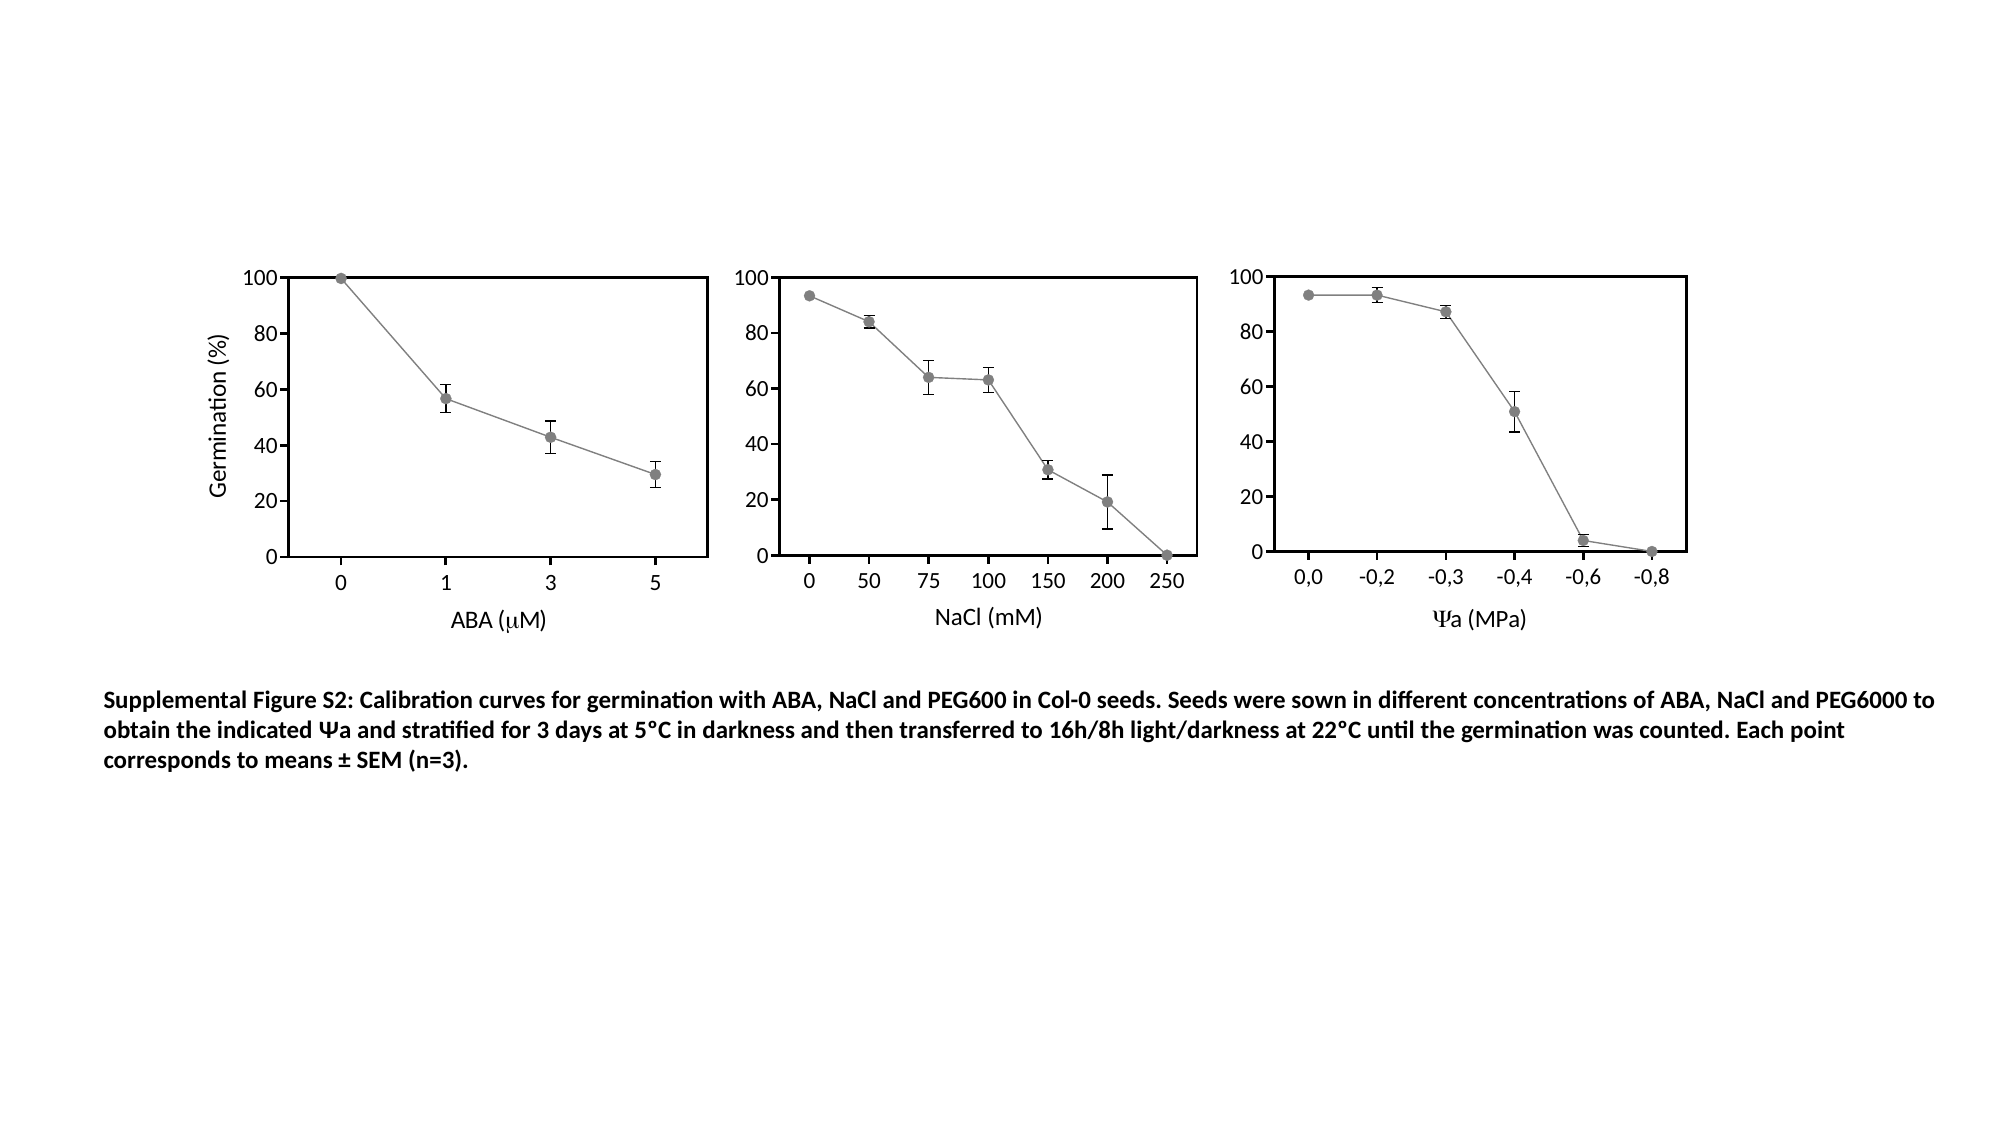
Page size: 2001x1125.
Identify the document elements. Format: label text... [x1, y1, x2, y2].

text_box Supplemental Figure S2: Calibration curves for germination with ABA, NaCl and PEG600 in Col-0 seeds. Seeds were sown in different concentrations of ABA, NaCl and PEG6000 to obtain the indicated Ψa and stratified for 3 days at 5ºC in darkness and then transferred to 16h/8h light/darkness at 22ºC until the germination was counted. Each point corresponds to means ± SEM (n=3). [88, 676, 1962, 781]
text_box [160, 214, 1778, 676]
